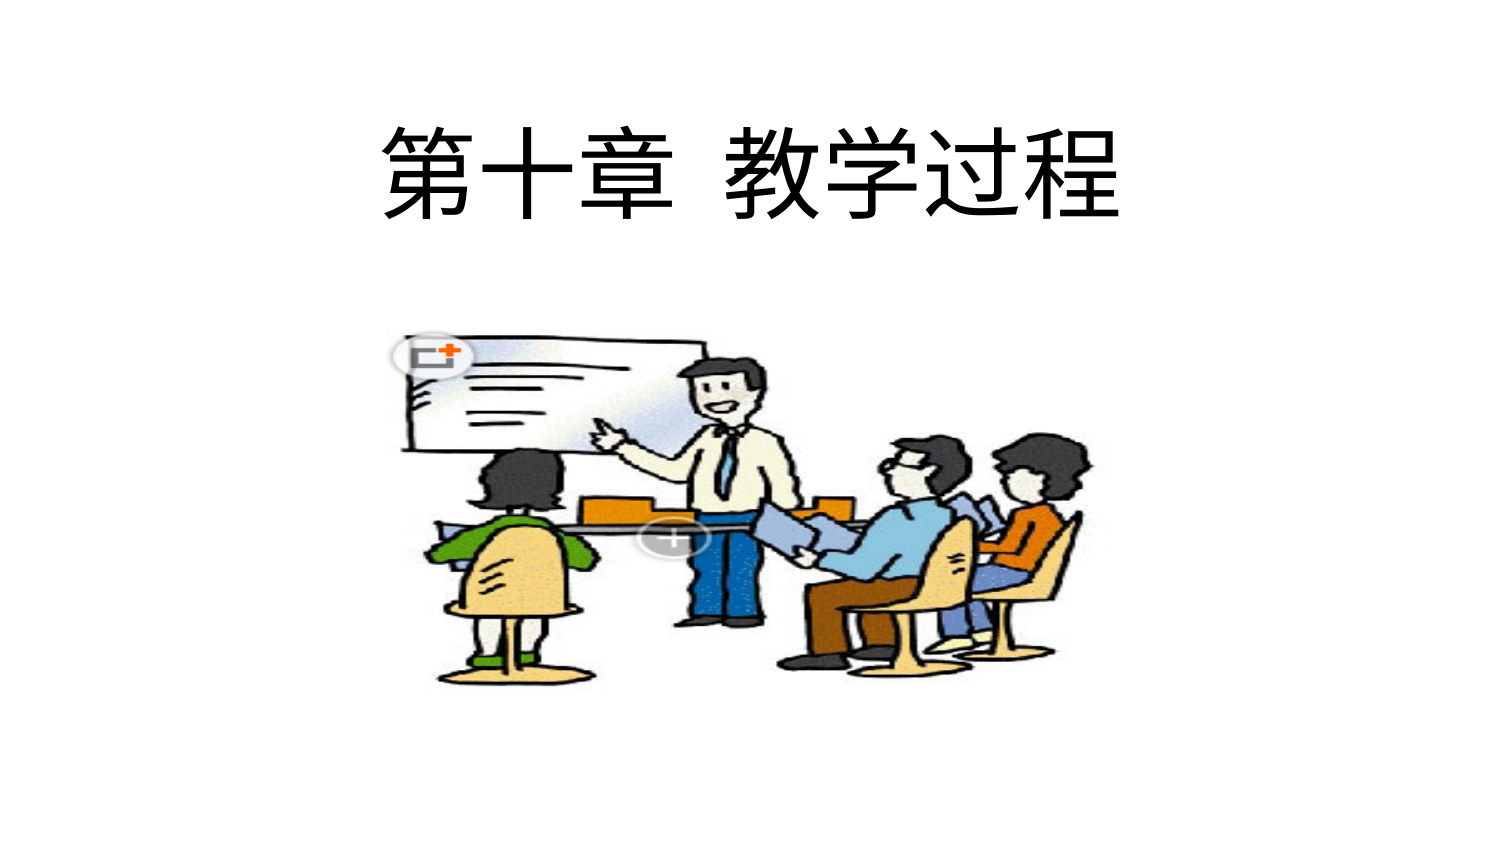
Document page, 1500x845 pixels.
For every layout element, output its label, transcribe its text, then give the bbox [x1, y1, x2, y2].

title 第十章 教学过程 [74, 104, 1426, 239]
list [329, 287, 1171, 766]
